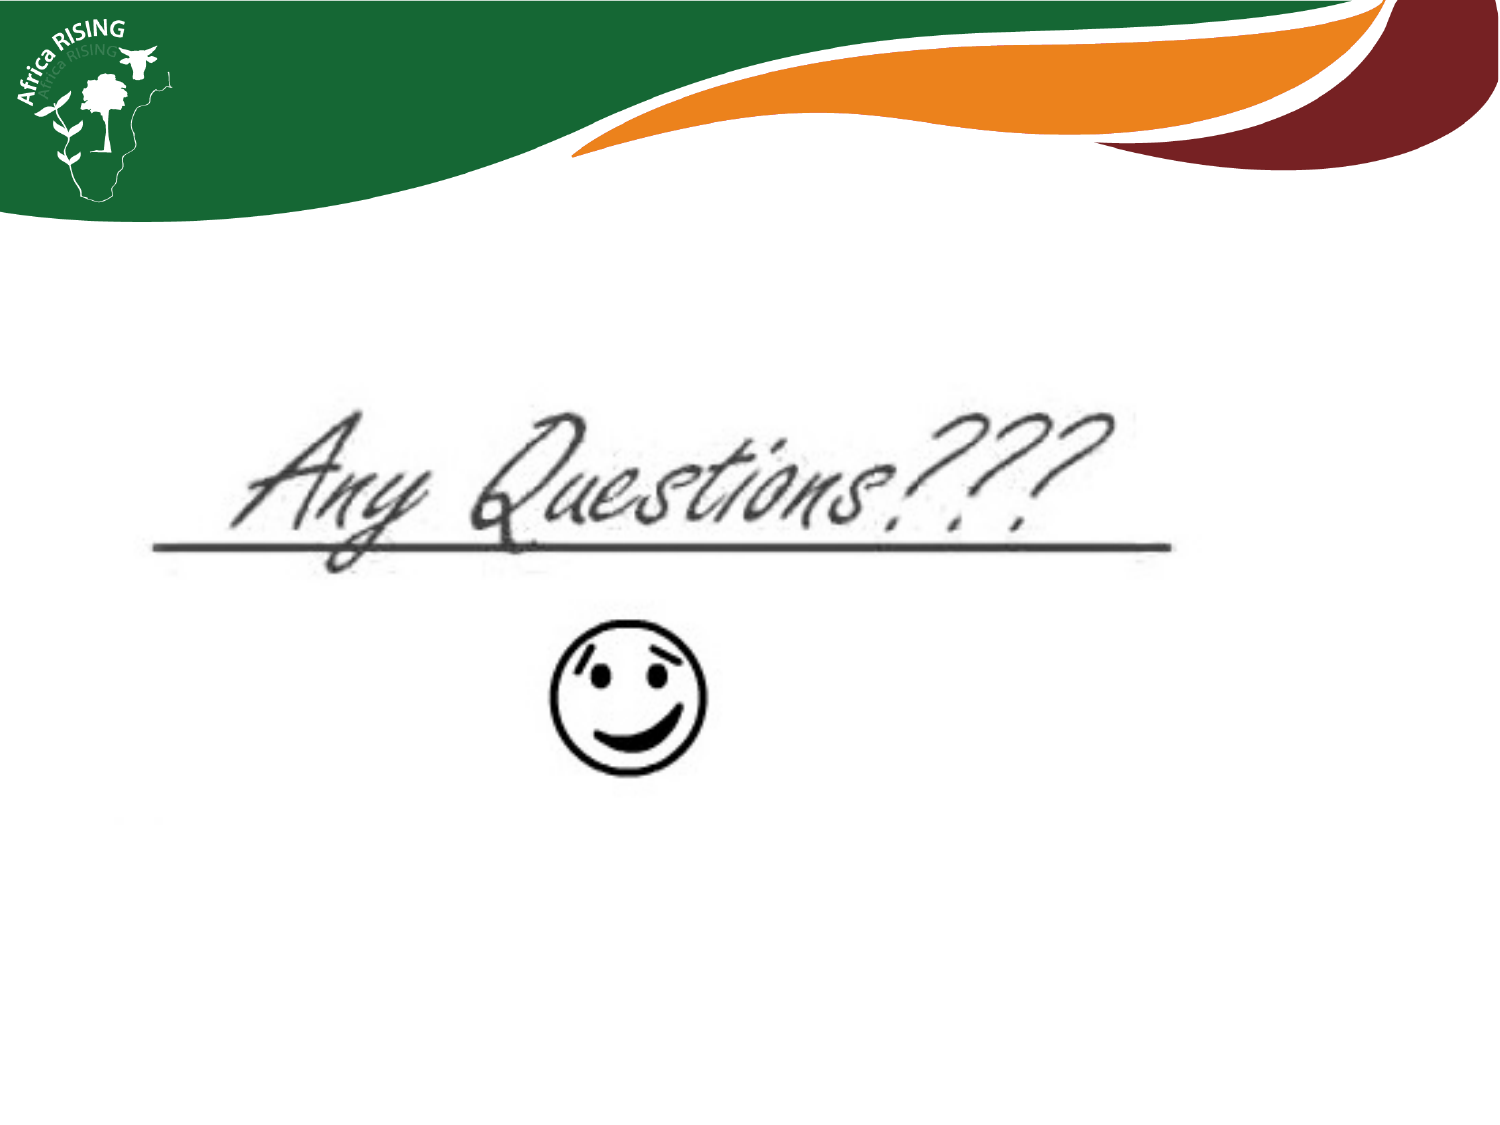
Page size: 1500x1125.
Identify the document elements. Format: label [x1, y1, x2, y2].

picture [0, 0, 1499, 222]
picture [112, 362, 1203, 826]
